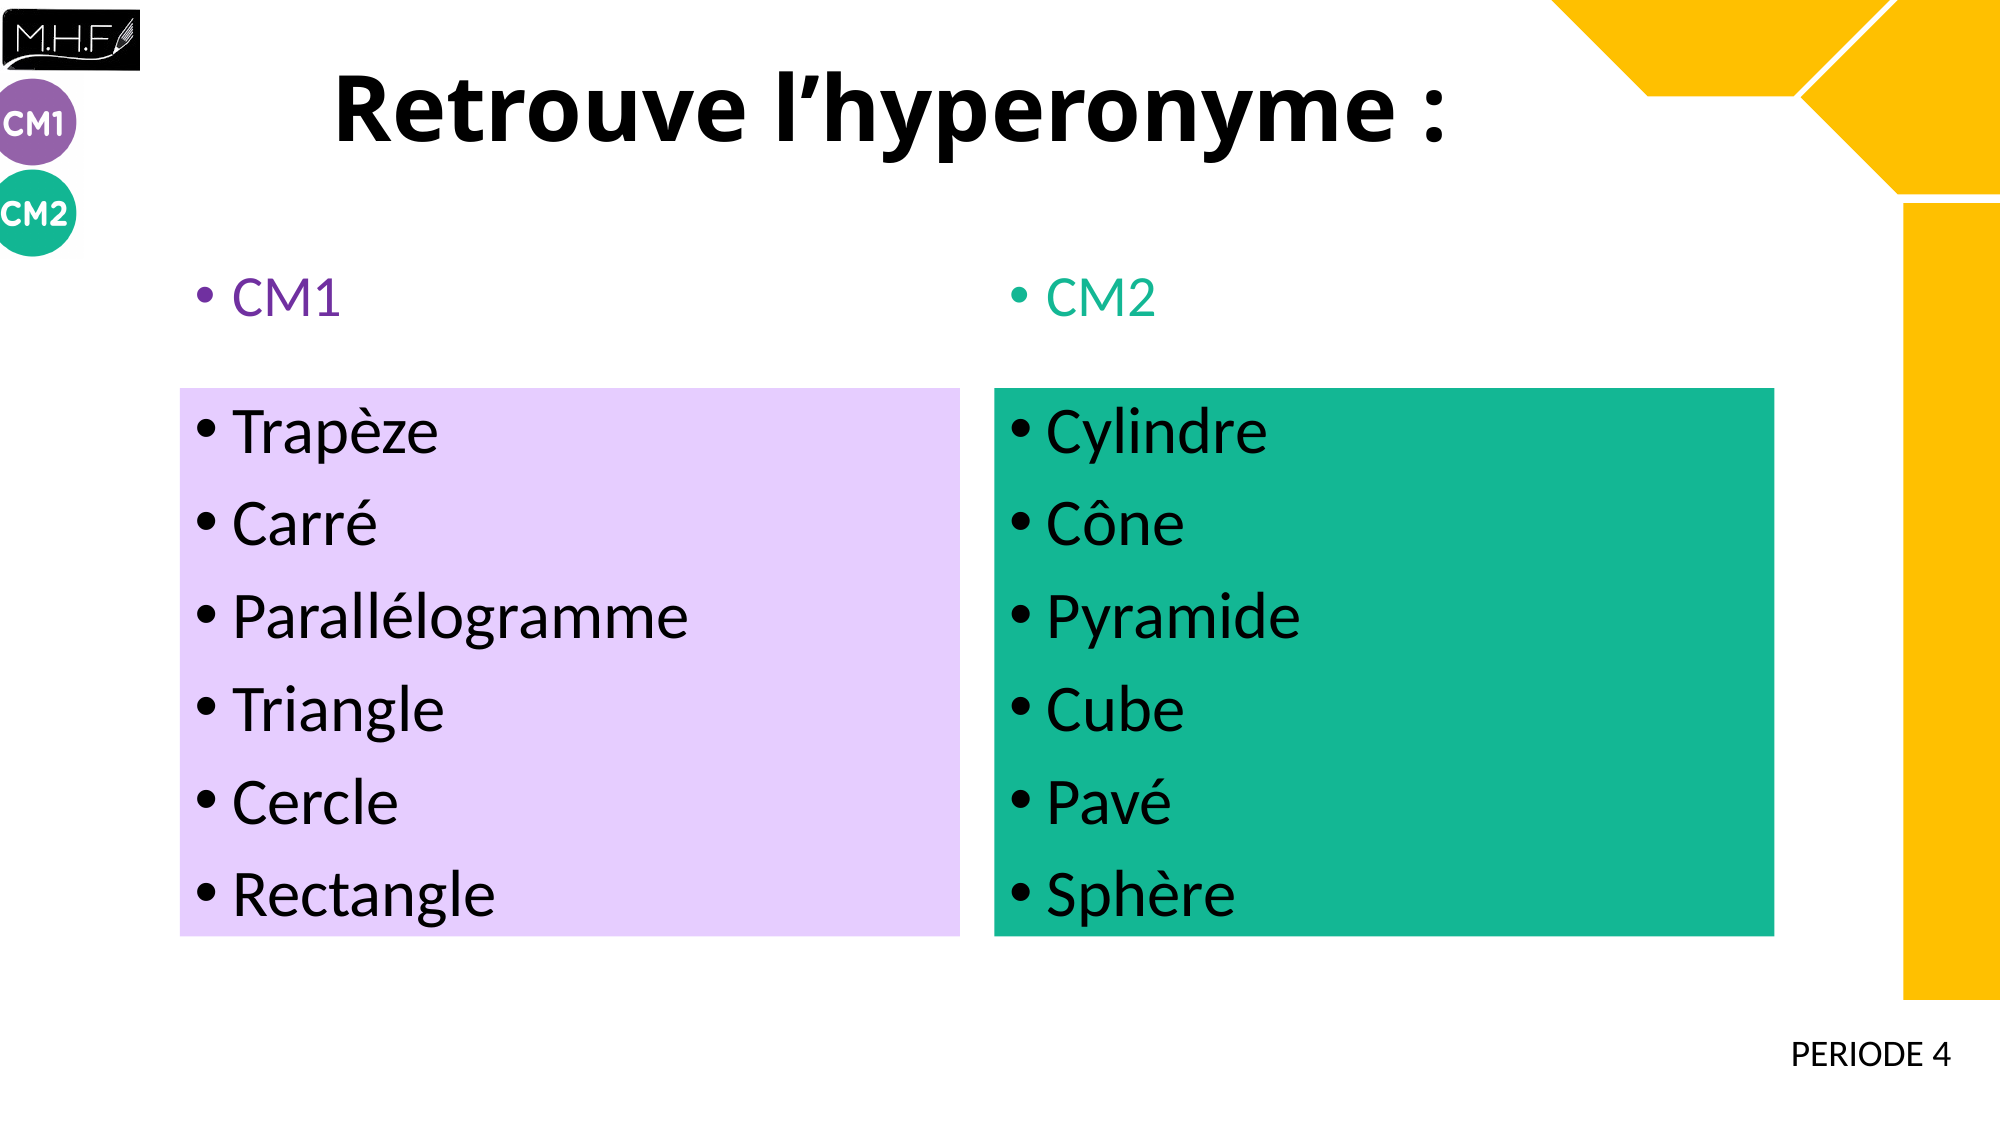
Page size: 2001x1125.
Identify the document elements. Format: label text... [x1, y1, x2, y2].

picture [0, 7, 140, 259]
text_box Trapèze Carré Parallélogramme Triangle Cercle Rectangle [179, 388, 960, 937]
title Retrouve l’hyperonyme : [316, 3, 1863, 221]
text_box PERIODE 4 [1362, 1021, 1967, 1082]
text_box CM1 [179, 258, 960, 388]
text_box CM2 [994, 258, 1775, 388]
text_box [1799, 0, 2000, 196]
text_box Cylindre Cône Pyramide Cube Pavé Sphère [994, 388, 1775, 937]
text_box [1902, 202, 2000, 1001]
text_box [1549, 0, 1892, 98]
